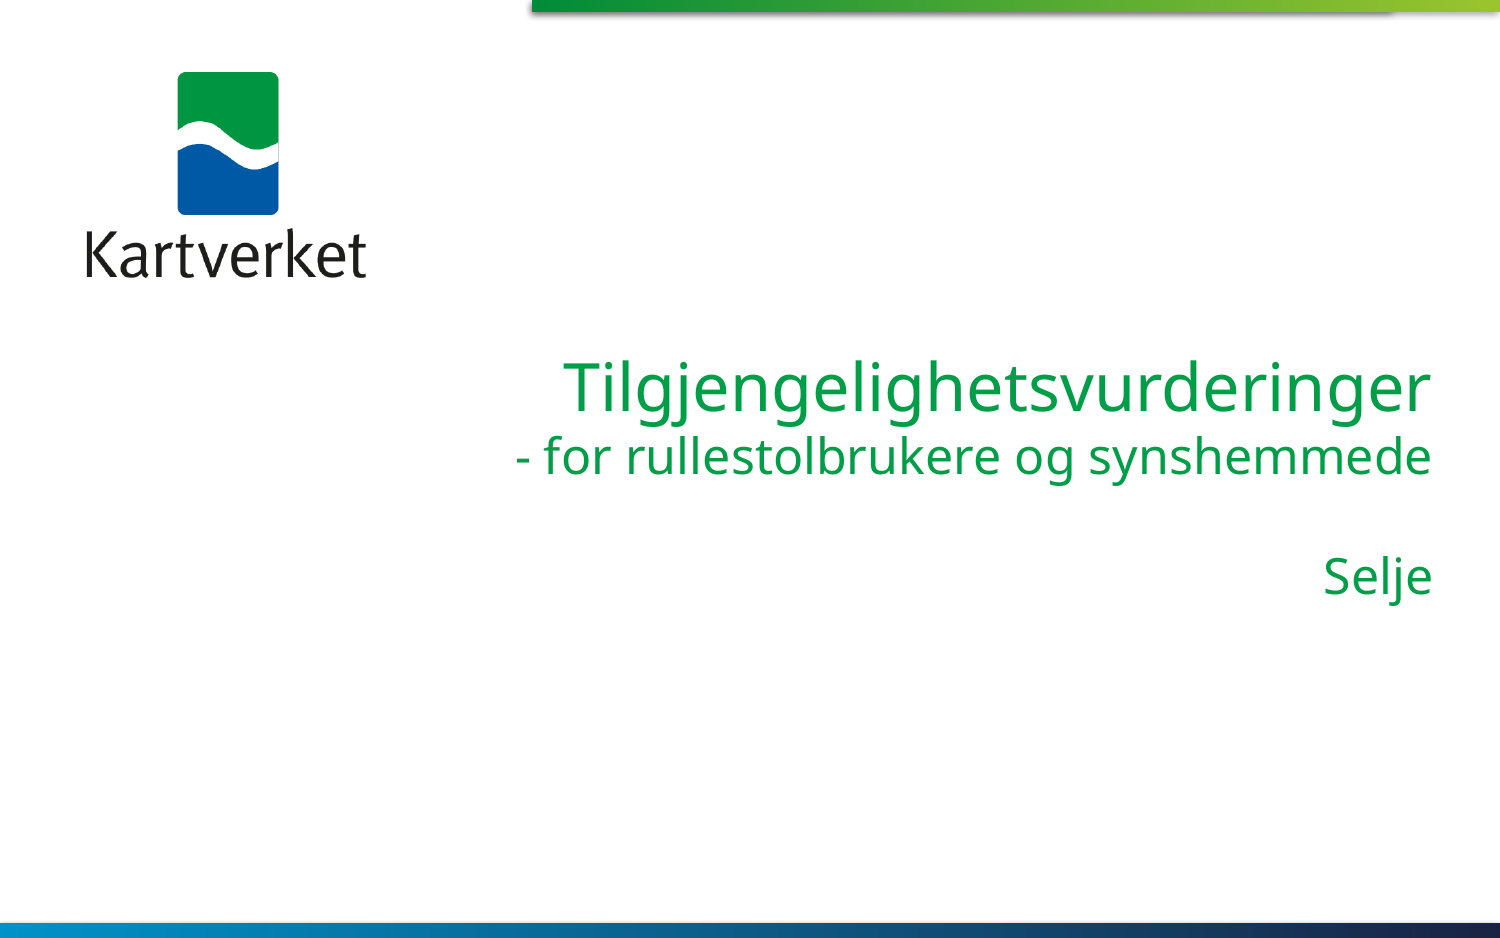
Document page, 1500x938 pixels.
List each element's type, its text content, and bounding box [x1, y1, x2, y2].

text_box Tilgjengelighetsvurderinger - for rullestolbrukere og synshemmede Selje [66, 337, 1449, 613]
